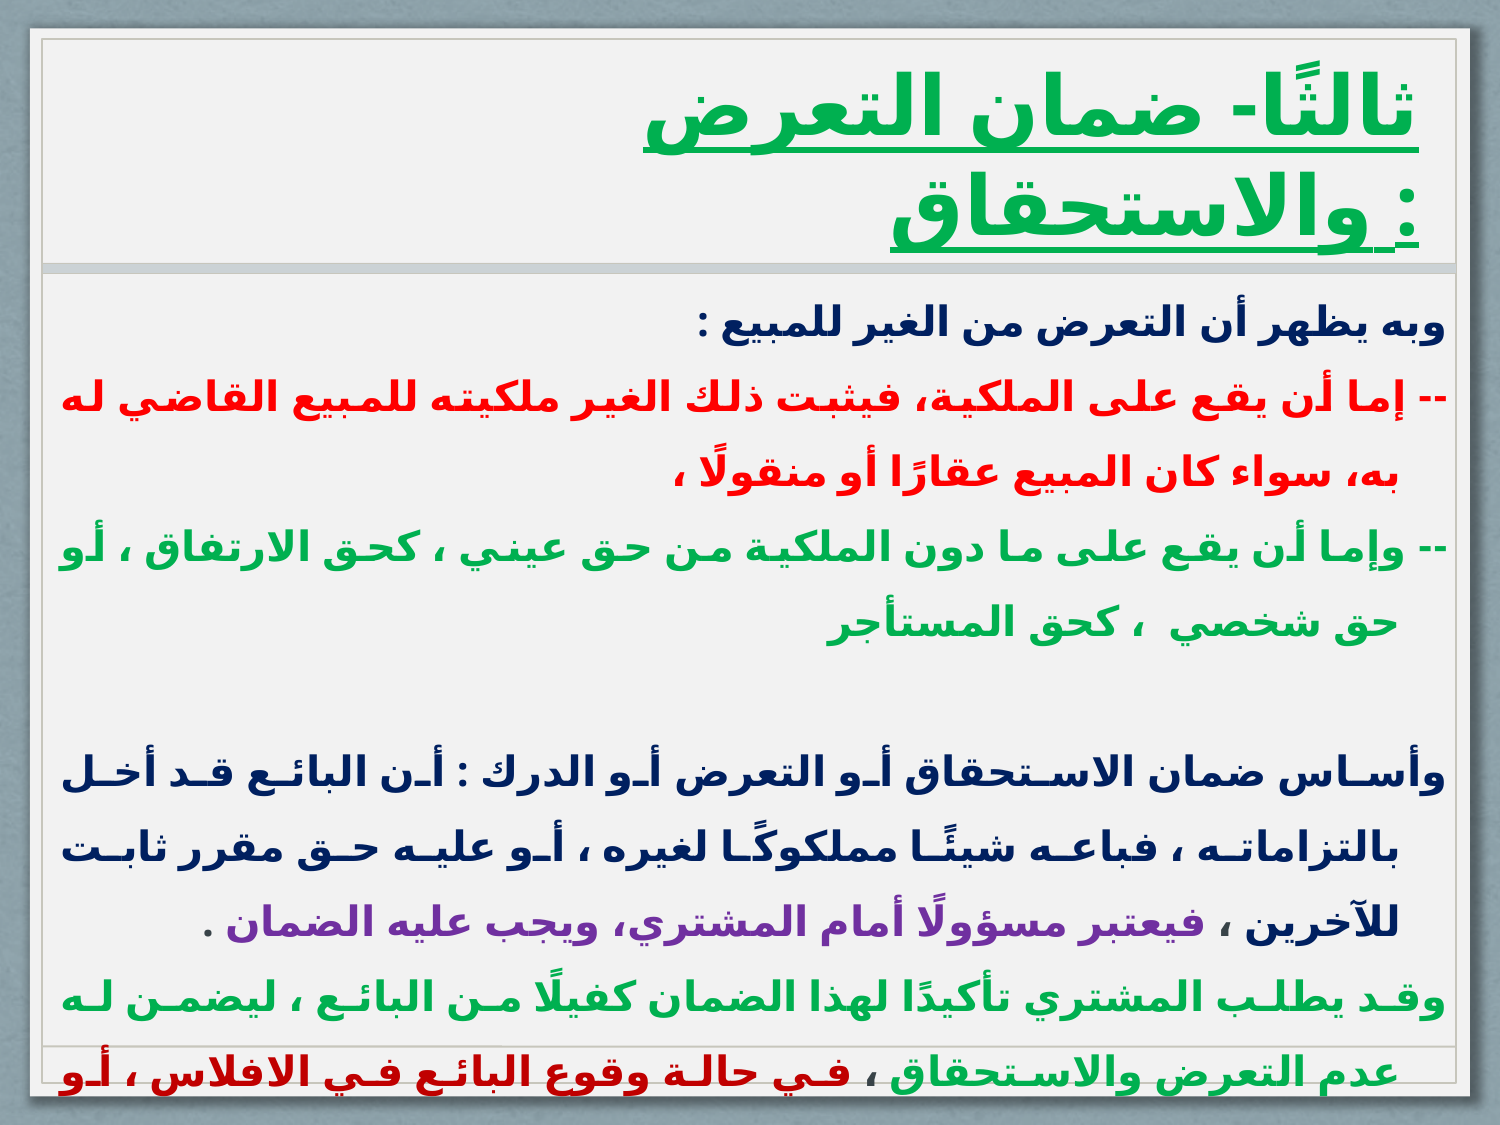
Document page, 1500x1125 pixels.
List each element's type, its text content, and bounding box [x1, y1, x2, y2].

title ثالثًا- ضمان التعرض والاستحقاق : [229, 42, 1434, 262]
text_box وبه يظهر أن التعرض من الغير للمبيع : -- إما أن يقع على الملكية، فيثبت ذلك الغير ملكيته للمبيع القاضي له به، سواء كان المبيع عقارًا أو منقولًا ، -- وإما أن يقع على ما دون الملكية من حق عيني ، كحق الارتفاق ، أو حق شخصي ، كحق المستأجر وأساس ضمان الاستحقاق أو التعرض أو الدرك : أن البائع قد أخل بالتزاماته ، فباعه شيئًا مملكوكًا لغيره ، أو عليه حق مقرر ثابت للآخرين ، فيعتبر مسؤولًا أمام المشتري، ويجب عليه الضمان . وقد يطلب المشتري تأكيدًا لهذا الضمان كفيلًا من البائع ، ليضمن له عدم التعرض والاستحقاق ، في حالة وقوع البائع في الافلاس ، أو تعرضه للغياب ، ويكثر طلب الكفيل في شراء المصوغات عندما يكون البائع مجهولًا أو عابر سبيل . [45, 262, 1463, 1125]
